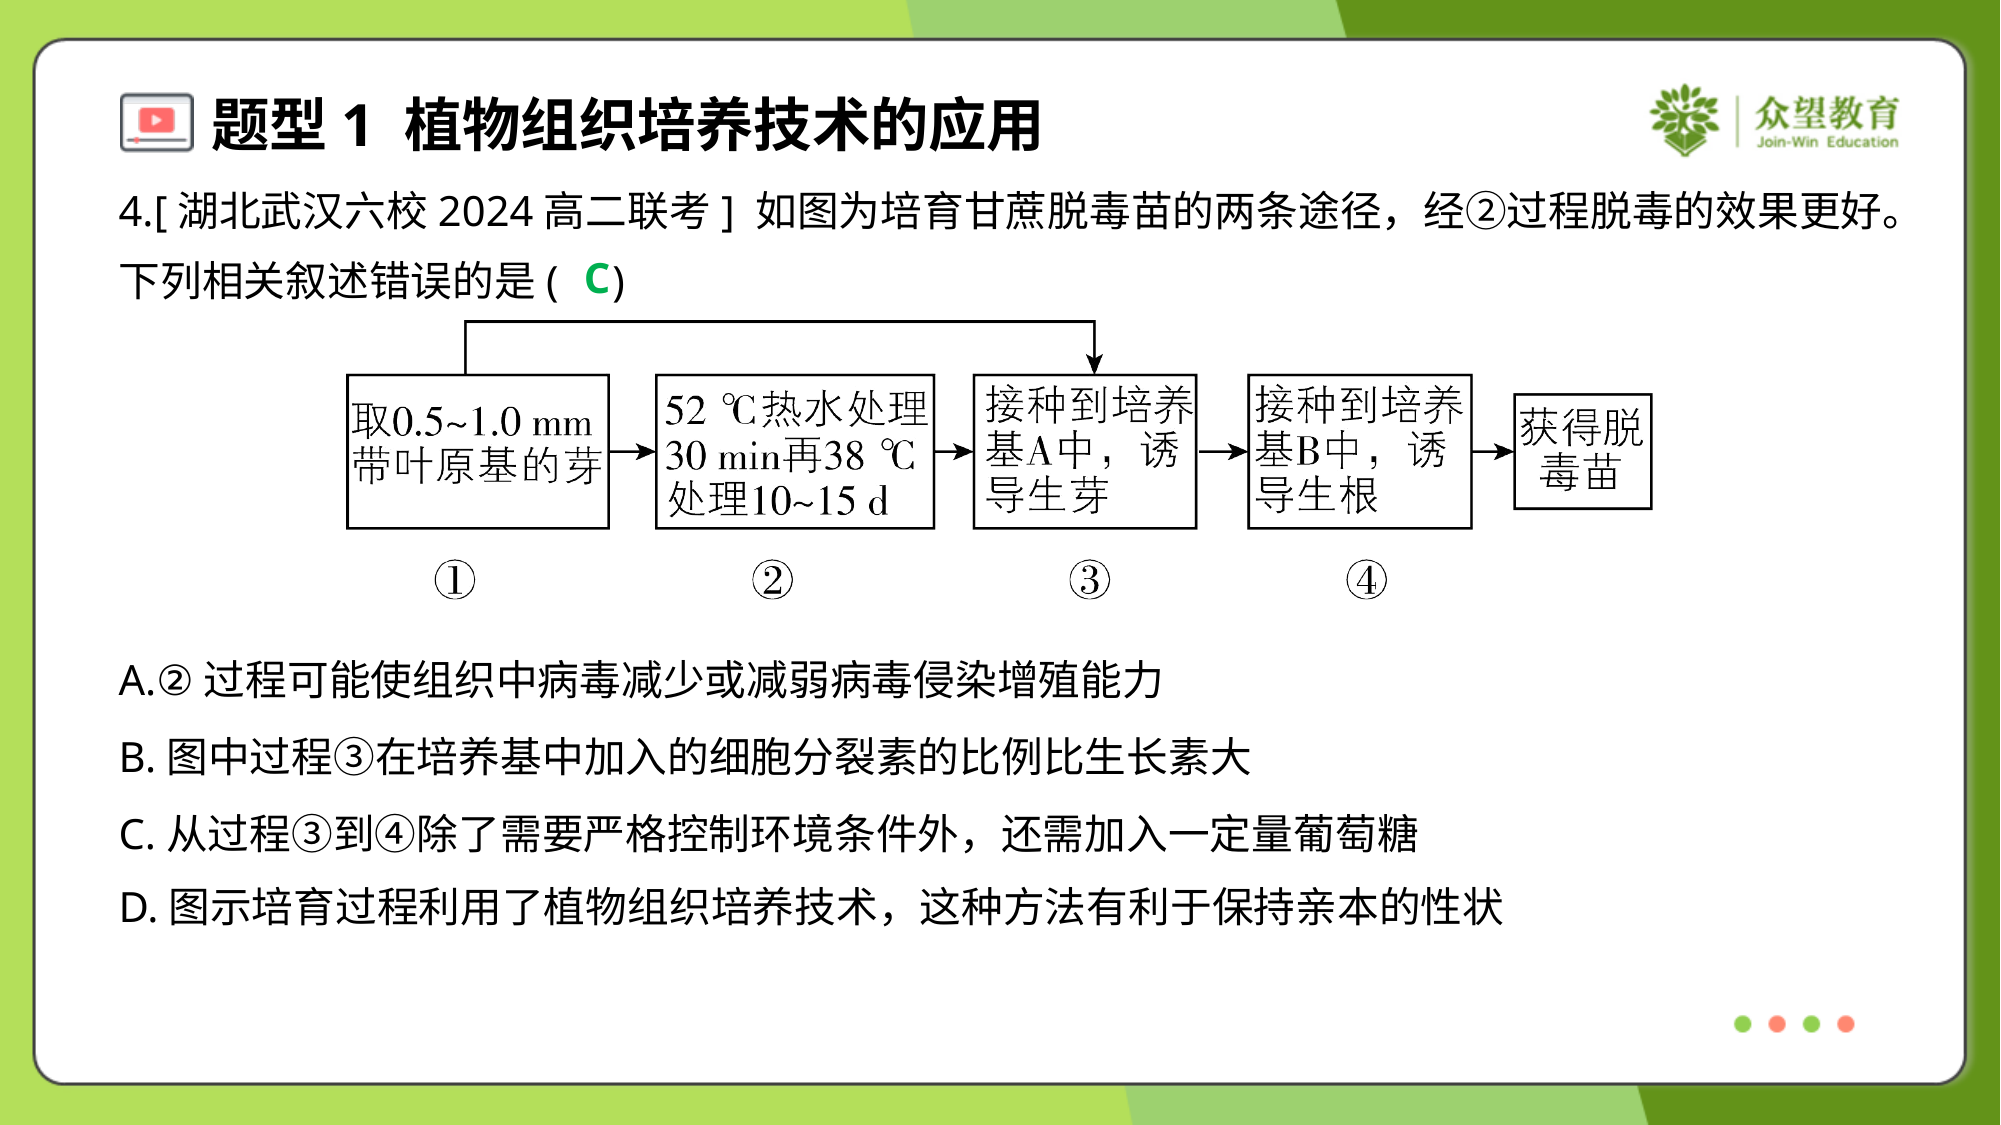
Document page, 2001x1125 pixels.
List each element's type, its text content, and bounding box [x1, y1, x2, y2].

text_box 4.[湖北武汉六校2024高二联考] 如图为培育甘蔗脱毒苗的两条途径，经②过程脱毒的效果更好。 下列相关叙述错误的是( ) [118, 159, 1883, 298]
text_box A.②过程可能使组织中病毒减少或减弱病毒侵染增殖能力 B.图中过程③在培养基中加入的细胞分裂素的比例比生长素大 C.从过程③到④除了需要严格控制环境条件外，还需加入一定量葡萄糖 D.图示培育过程利用了植物组织培养技术，这种方法有利于保持亲本的性状 [118, 628, 1883, 924]
picture [0, 0, 2000, 1125]
text_box C [567, 231, 627, 296]
